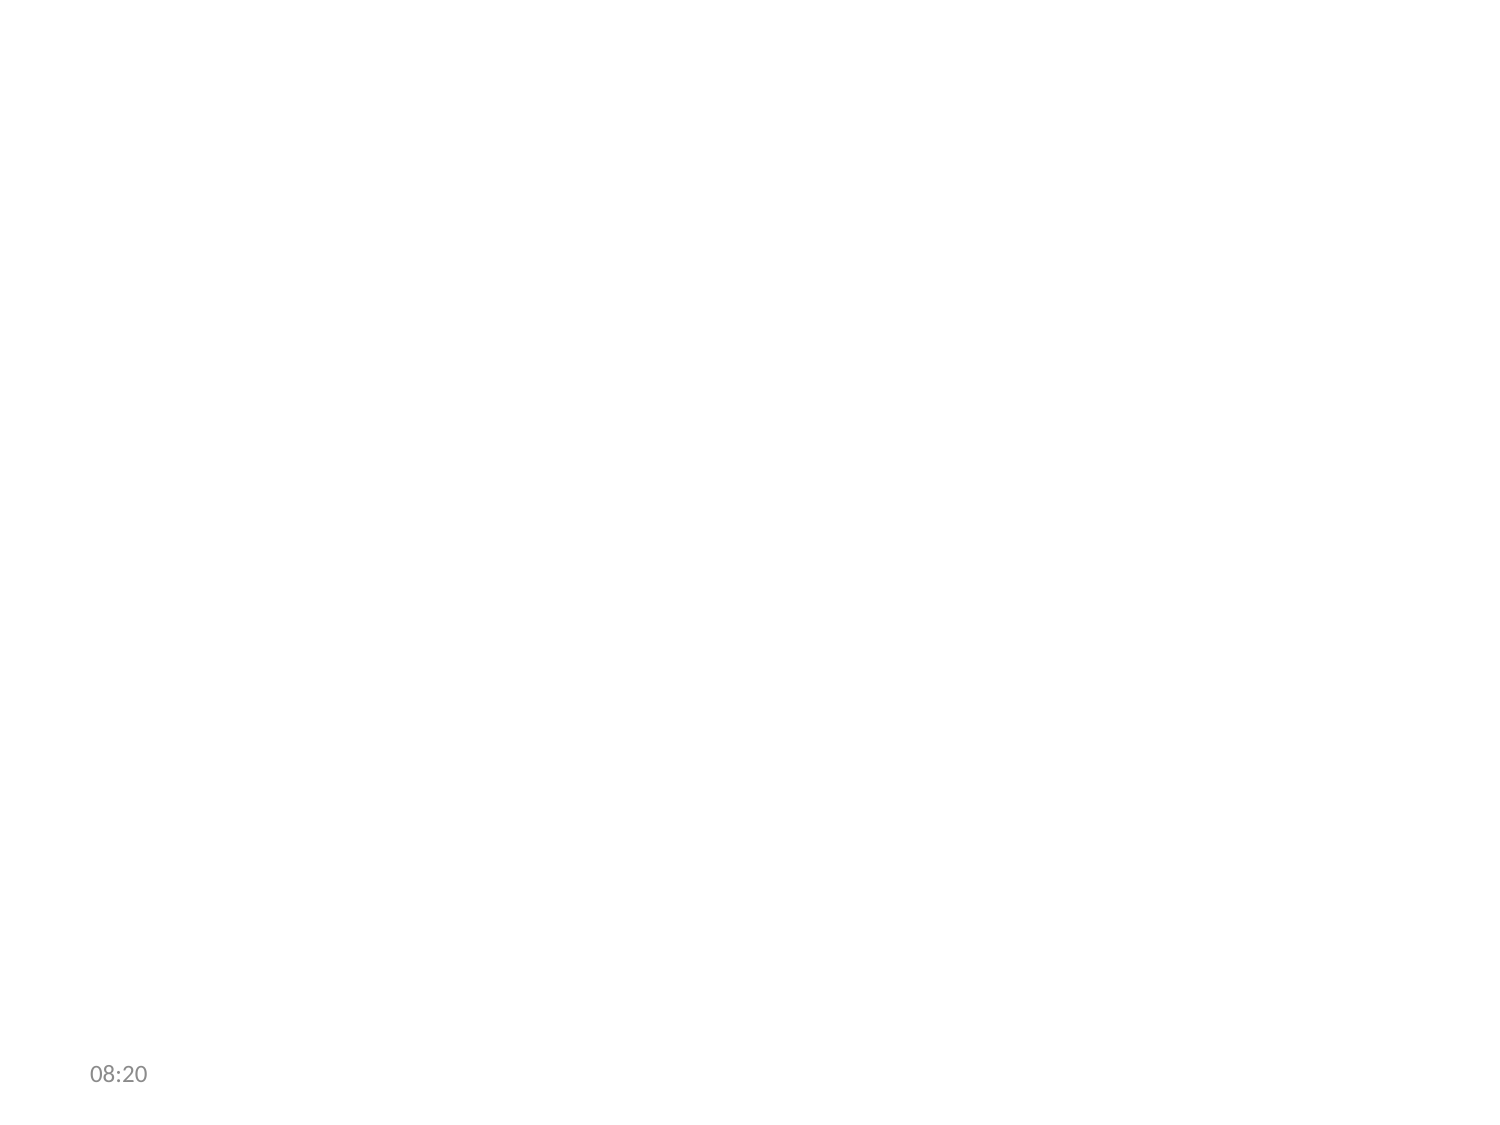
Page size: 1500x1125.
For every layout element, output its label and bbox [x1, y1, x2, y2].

slide_number [75, 1042, 425, 1103]
